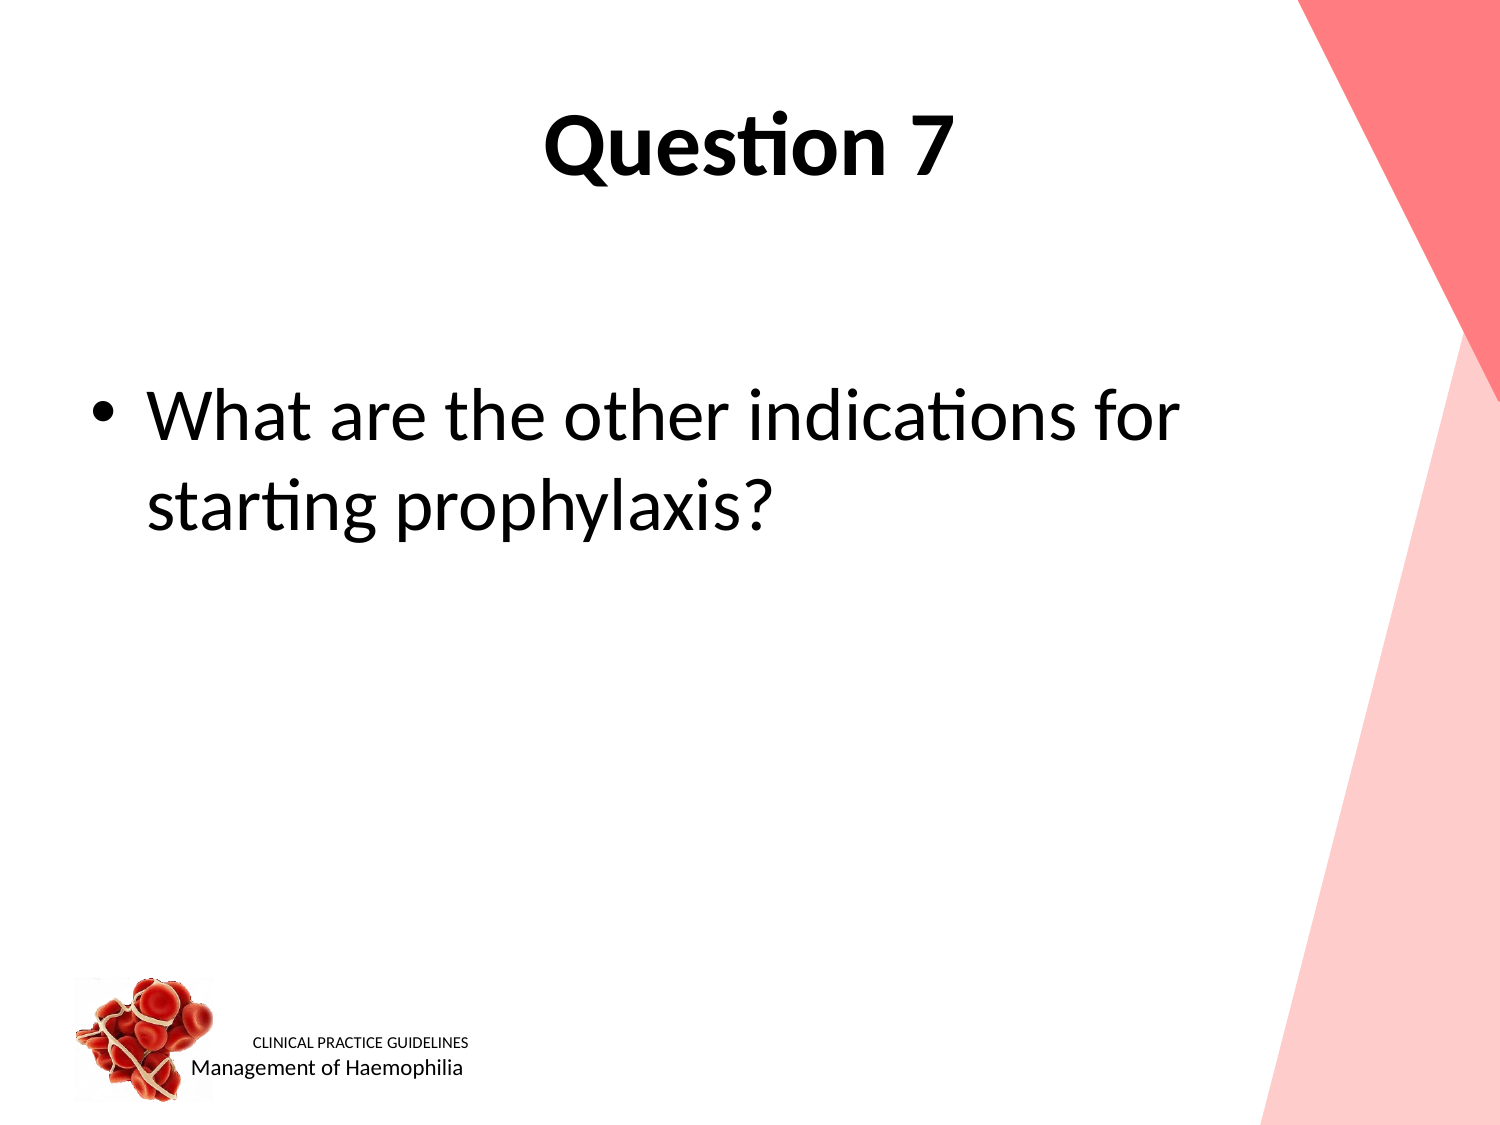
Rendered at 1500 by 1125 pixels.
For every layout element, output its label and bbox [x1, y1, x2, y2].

text_box [74, 0, 1500, 1125]
